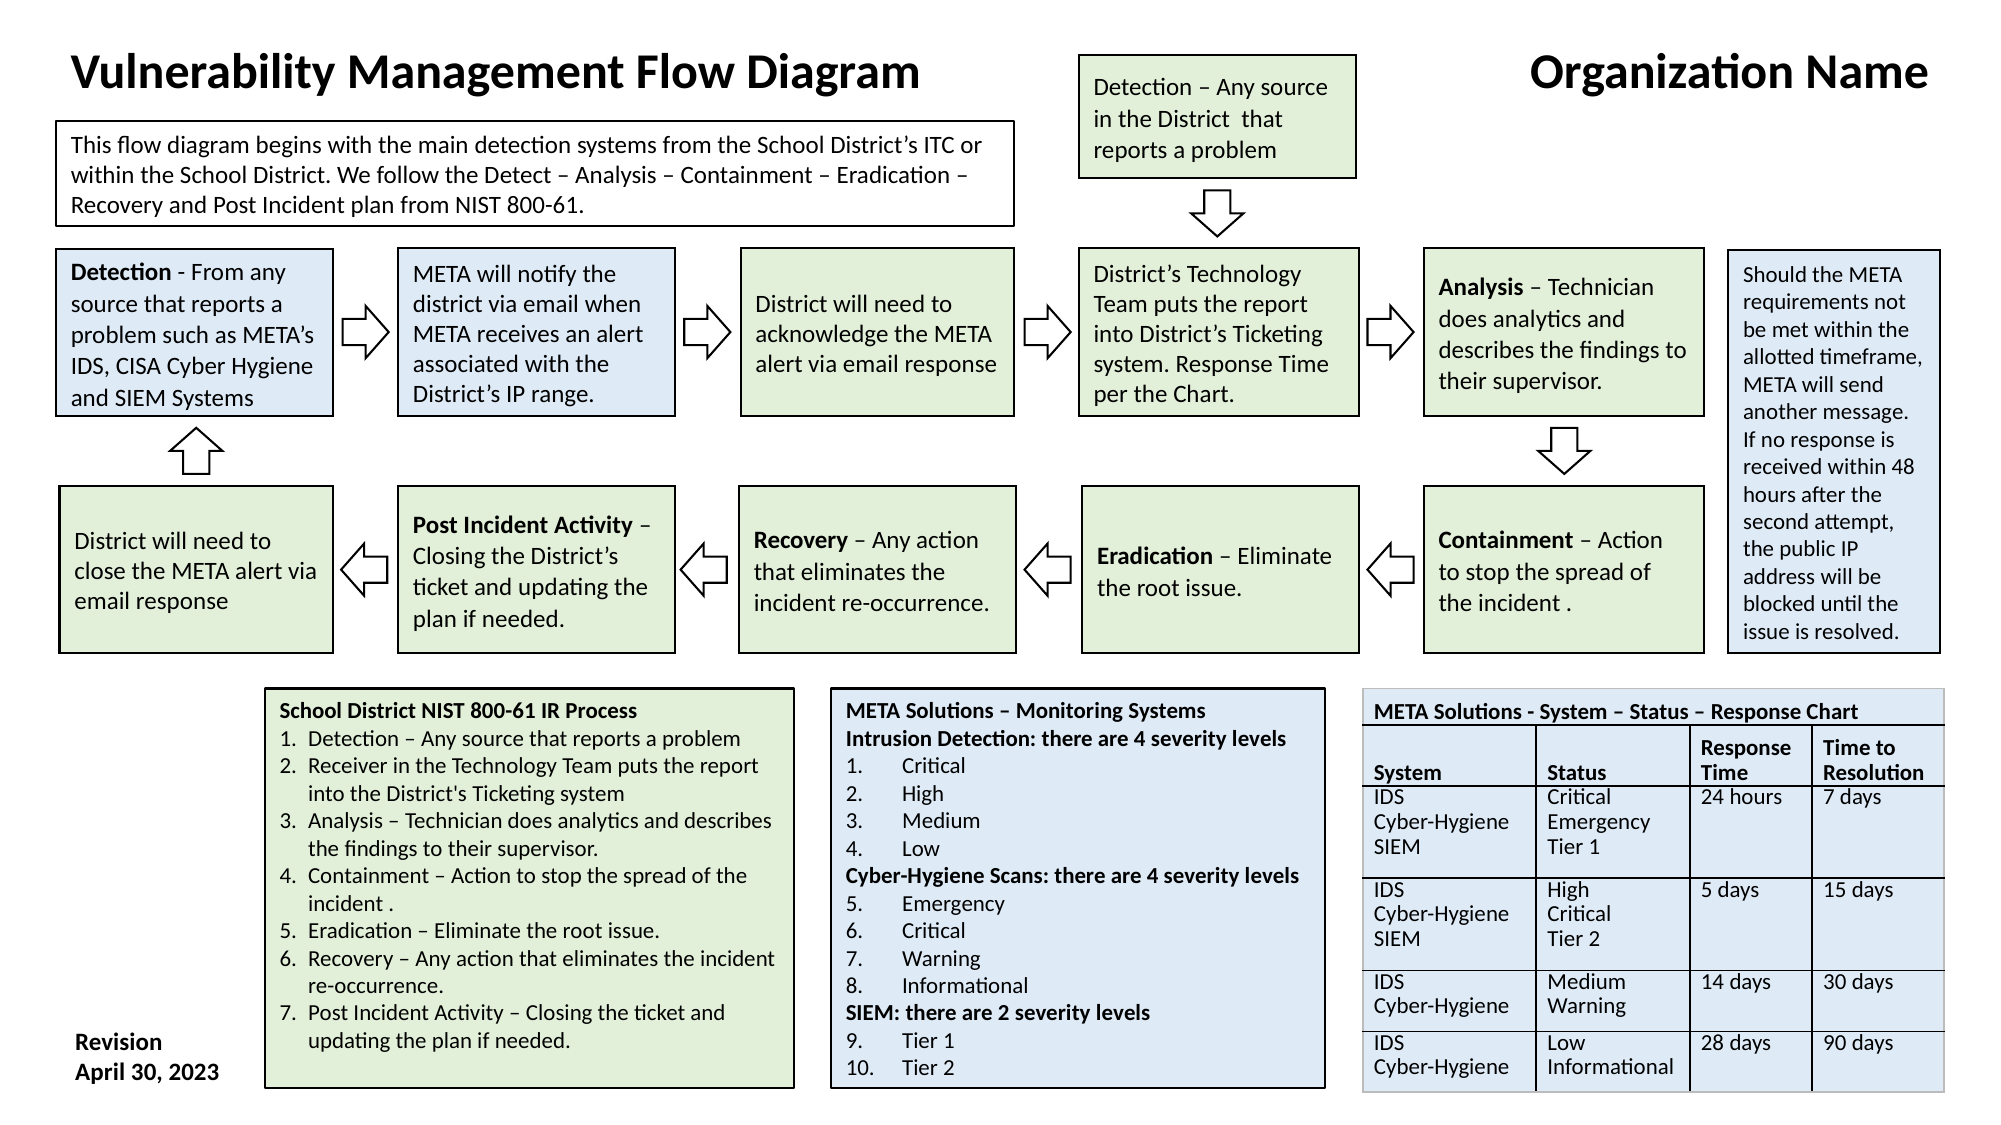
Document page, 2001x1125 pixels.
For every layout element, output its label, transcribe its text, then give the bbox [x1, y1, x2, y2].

text_box Detection - From any source that reports a problem such as META’s IDS, CISA Cyber Hygiene and SIEM Systems [55, 248, 334, 417]
table_cell Medium Warning [1537, 971, 1689, 1031]
table_cell 24 hours [1691, 787, 1811, 877]
table_cell IDS Cyber-Hygiene [1364, 1032, 1535, 1091]
text_box [1535, 426, 1594, 476]
text_box [1366, 540, 1415, 599]
table_cell 28 days [1691, 1032, 1811, 1091]
table_cell Status [1537, 726, 1689, 785]
table_cell Time to Resolution [1813, 726, 1943, 785]
table_cell High Critical Tier 2 [1537, 879, 1689, 970]
table_cell IDS Cyber-Hygiene SIEM [1364, 787, 1535, 877]
text_box [1023, 303, 1073, 361]
text_box [683, 303, 732, 361]
table_cell Low Informational [1537, 1032, 1689, 1091]
text_box [1188, 189, 1247, 238]
table_cell 30 days [1813, 971, 1943, 1031]
text_box Organization Name [1423, 31, 1944, 106]
text_box [1366, 303, 1415, 361]
table_cell 90 days [1813, 1032, 1943, 1091]
text_box Vulnerability Management Flow Diagram [55, 31, 1016, 106]
table_cell IDS Cyber-Hygiene SIEM [1364, 879, 1535, 970]
text_box [341, 303, 391, 361]
table_cell System [1364, 726, 1535, 785]
table_cell Critical Emergency Tier 1 [1537, 787, 1689, 877]
text_box META Solutions – Monitoring Systems Intrusion Detection: there are 4 severity levels Critical High Medium Low Cyber-Hygiene Scans: there are 4 severity levels Emergency Critical Warning Informational SIEM: there are 2 severity levels Tier 1 Tier 2 [831, 688, 1326, 1088]
text_box Post Incident Activity – Closing the District’s ticket and updating the plan if needed. [397, 485, 676, 654]
text_box Recovery – Any action that eliminates the incident re-occurrence. [738, 485, 1017, 654]
text_box [679, 540, 728, 599]
text_box [1023, 540, 1072, 599]
text_box [339, 540, 389, 599]
text_box School District NIST 800-61 IR Process Detection – Any source that reports a problem Receiver in the Technology Team puts the report into the District's Ticketing system Analysis – Technician does analytics and describes the findings to their supervisor. Containment – Action to stop the spread of the incident . Eradication – Eliminate the root issue. Recovery – Any action that eliminates the incident re-occurrence. Post Incident Activity – Closing the ticket and updating the plan if needed. [264, 688, 794, 1088]
table_header META Solutions - System – Status – Response Chart [1364, 689, 1943, 724]
table_cell 14 days [1691, 971, 1811, 1031]
table_cell Response Time [1691, 726, 1811, 785]
table_cell 7 days [1813, 787, 1943, 877]
text_box [167, 426, 226, 475]
text_box Eradication – Eliminate the root issue. [1081, 485, 1360, 654]
text_box Analysis – Technician does analytics and describes the findings to their supervisor. [1423, 247, 1705, 417]
text_box Revision April 30, 2023 [60, 1018, 235, 1093]
table_cell IDS Cyber-Hygiene [1364, 971, 1535, 1031]
text_box Should the META requirements not be met within the allotted timeframe, META will send another message. If no response is received within 48 hours after the second attempt, the public IP address will be blocked until the issue is resolved. [1727, 249, 1941, 654]
text_box META will notify the district via email when META receives an alert associated with the District’s IP range. [397, 247, 676, 417]
table_cell 5 days [1691, 879, 1811, 970]
text_box This flow diagram begins with the main detection systems from the School District’s ITC or within the School District. We follow the Detect – Analysis – Containment – Eradication – Recovery and Post Incident plan from NIST 800-61. [55, 121, 1015, 226]
text_box Detection – Any source in the District that reports a problem [1078, 54, 1357, 179]
text_box District’s Technology Team puts the report into District’s Ticketing system. Response Time per the Chart. [1078, 247, 1360, 417]
text_box Containment – Action to stop the spread of the incident . [1423, 485, 1705, 654]
text_box District will need to close the META alert via email response [58, 485, 334, 654]
table_cell 15 days [1813, 879, 1943, 970]
text_box District will need to acknowledge the META alert via email response [740, 247, 1015, 417]
